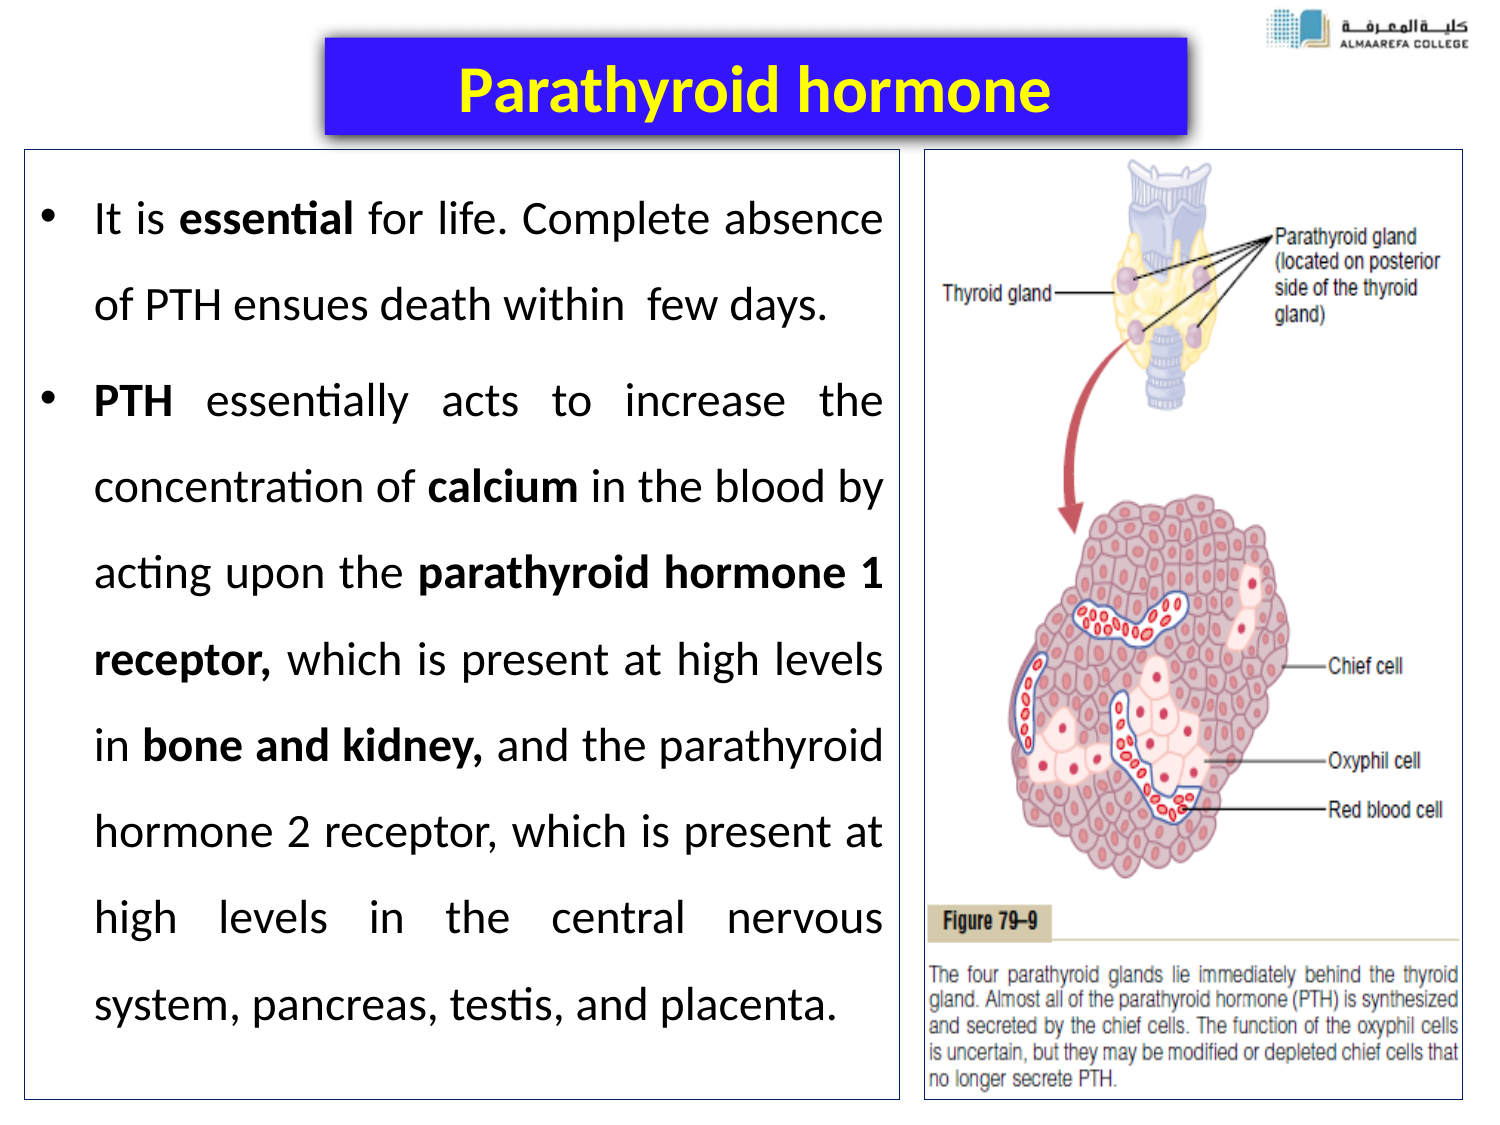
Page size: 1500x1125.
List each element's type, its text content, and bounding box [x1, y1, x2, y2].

list It is essential for life. Complete absence of PTH ensues death within few days. PTH essentially acts to increase the concentration of calcium in the blood by acting upon the parathyroid hormone 1 receptor, which is present at high levels in bone and kidney, and the parathyroid hormone 2 receptor, which is present at high levels in the central nervous system, pancreas, testis, and placenta. [24, 149, 900, 1100]
picture [924, 149, 1463, 1101]
title Parathyroid hormone [324, 37, 1188, 135]
picture [1262, 0, 1473, 65]
